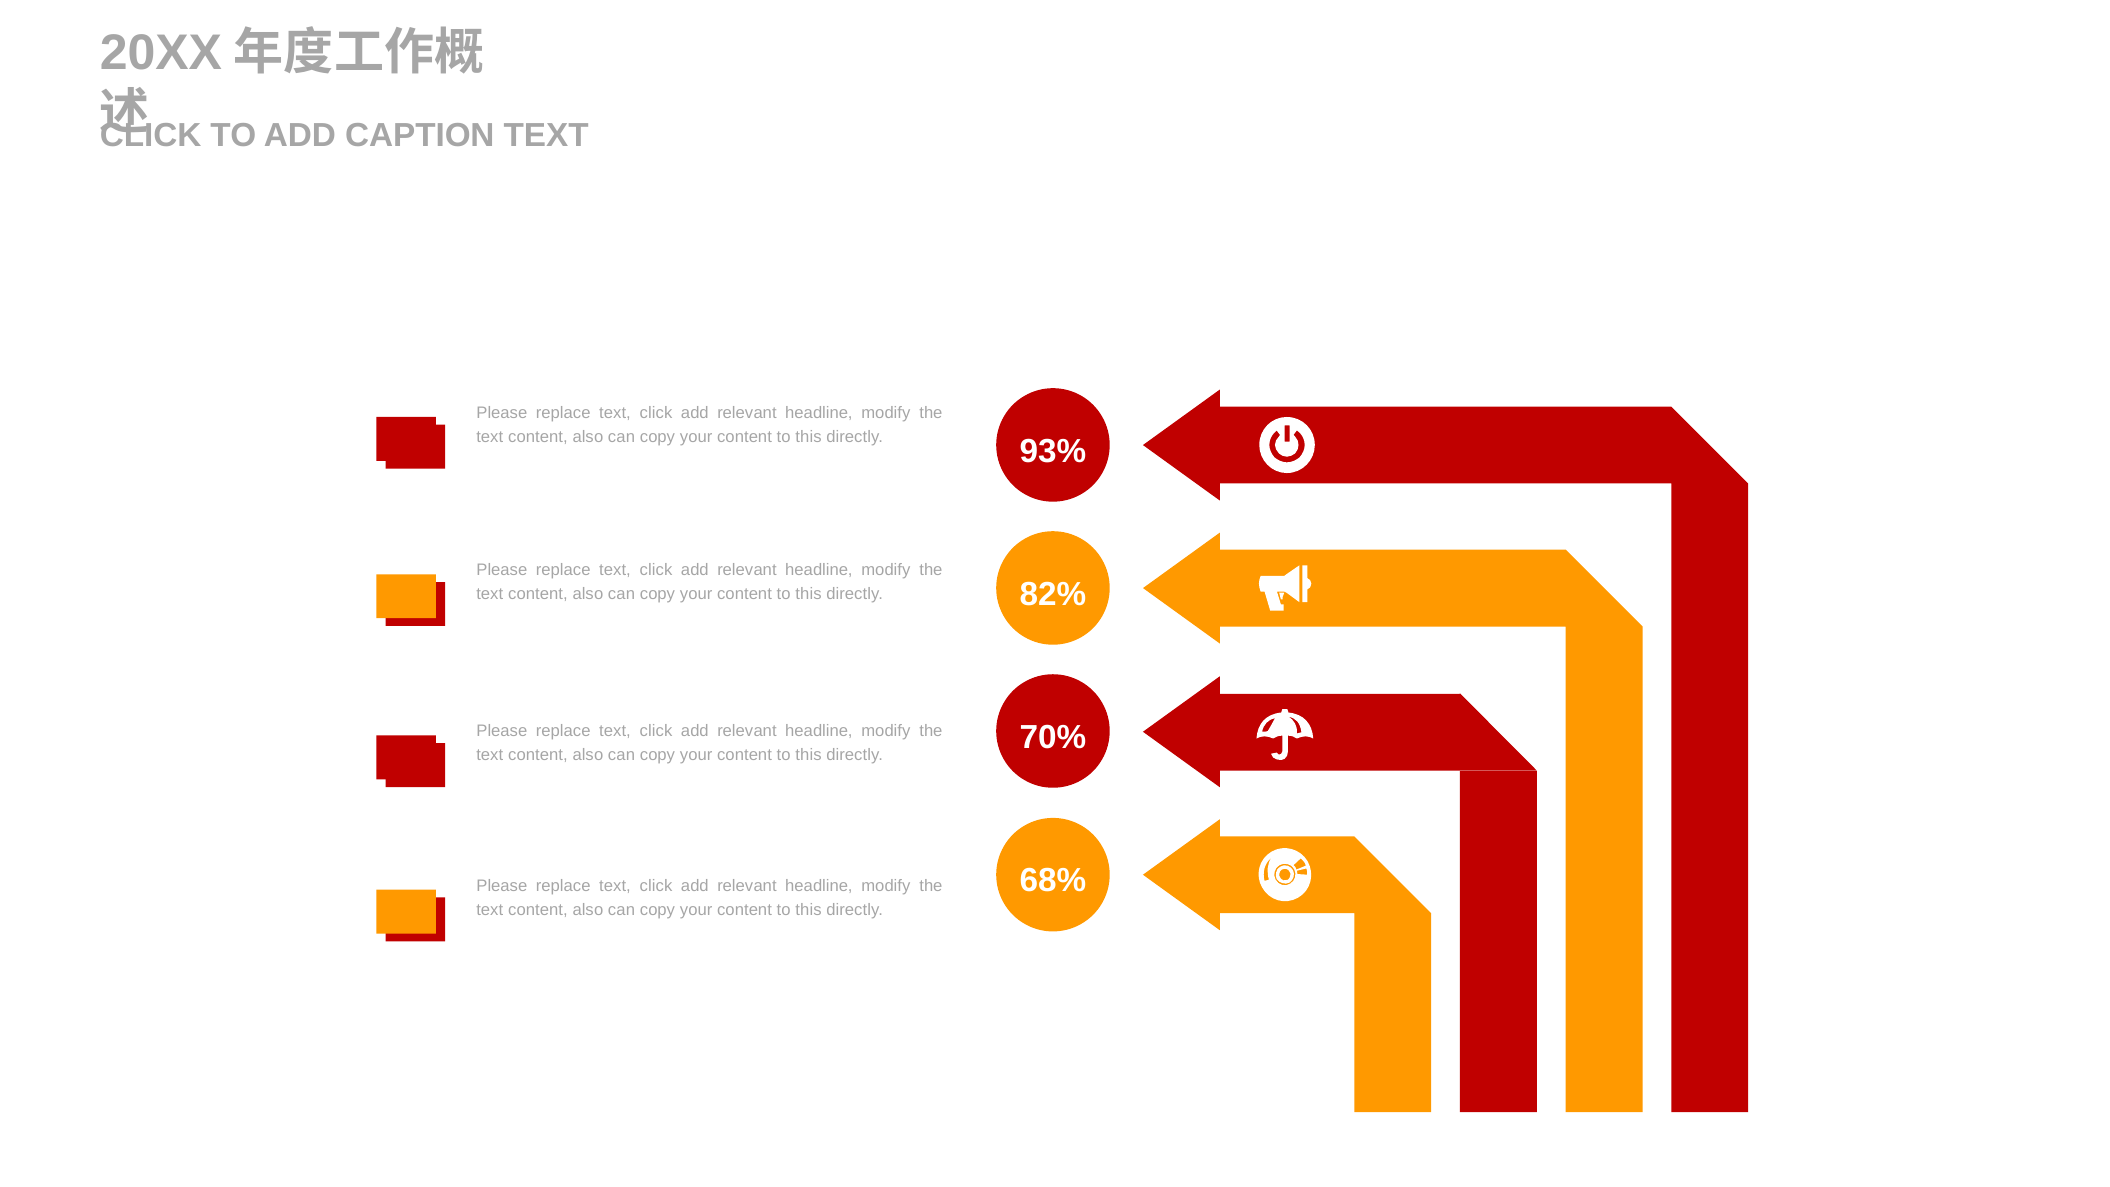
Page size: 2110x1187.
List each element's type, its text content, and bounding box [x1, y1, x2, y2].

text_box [376, 574, 446, 626]
text_box 20XX年度工作概述 [99, 19, 534, 113]
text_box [996, 674, 1110, 788]
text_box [376, 735, 446, 788]
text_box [376, 416, 446, 469]
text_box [376, 889, 446, 942]
text_box Please replace text, click add relevant headline, modify the text content, also can copy your content to this directly. [461, 863, 959, 926]
text_box Please replace text, click add relevant headline, modify the text content, also can copy your content to this directly. [461, 547, 959, 611]
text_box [996, 531, 1110, 645]
text_box Please replace text, click add relevant headline, modify the text content, also can copy your content to this directly. [461, 390, 959, 453]
text_box CLICK TO ADD CAPTION TEXT [99, 113, 629, 154]
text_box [1142, 819, 1432, 1112]
text_box Please replace text, click add relevant headline, modify the text content, also can copy your content to this directly. [461, 708, 959, 772]
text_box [996, 817, 1110, 932]
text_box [996, 388, 1110, 502]
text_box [1142, 389, 1749, 1112]
